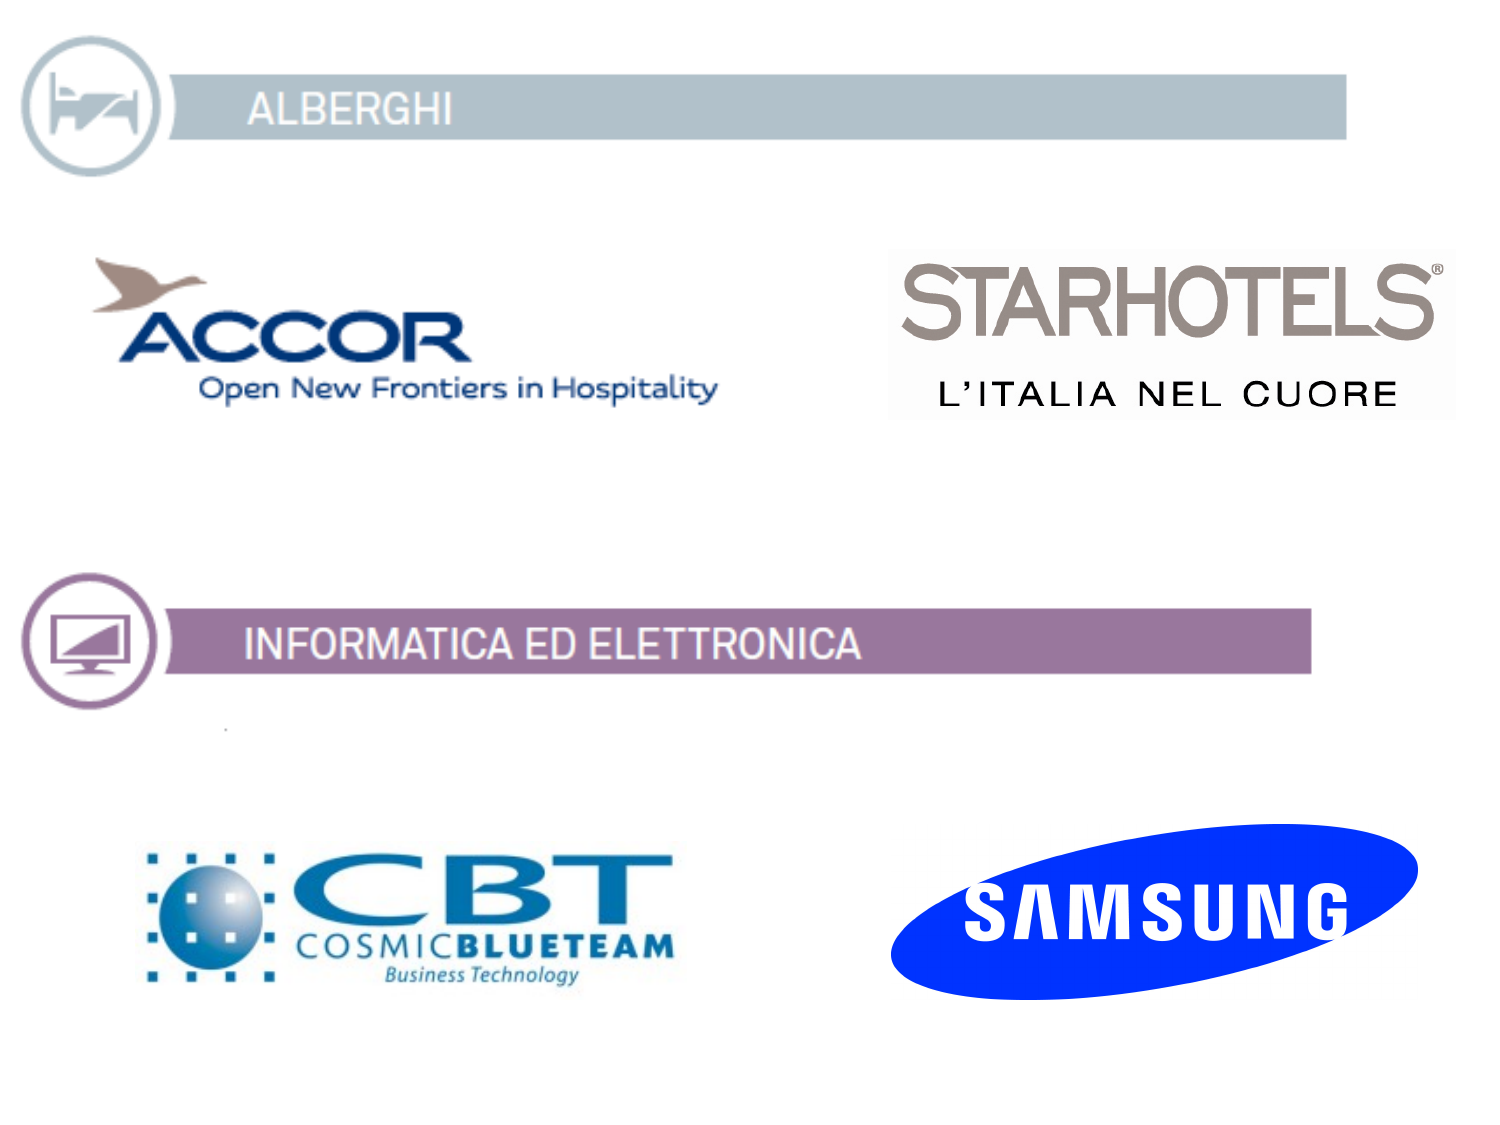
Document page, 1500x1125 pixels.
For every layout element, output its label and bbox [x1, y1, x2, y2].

picture [135, 841, 688, 1000]
picture [87, 249, 726, 416]
picture [5, 550, 1335, 742]
picture [891, 824, 1418, 1000]
picture [888, 249, 1456, 421]
picture [0, 0, 1389, 212]
